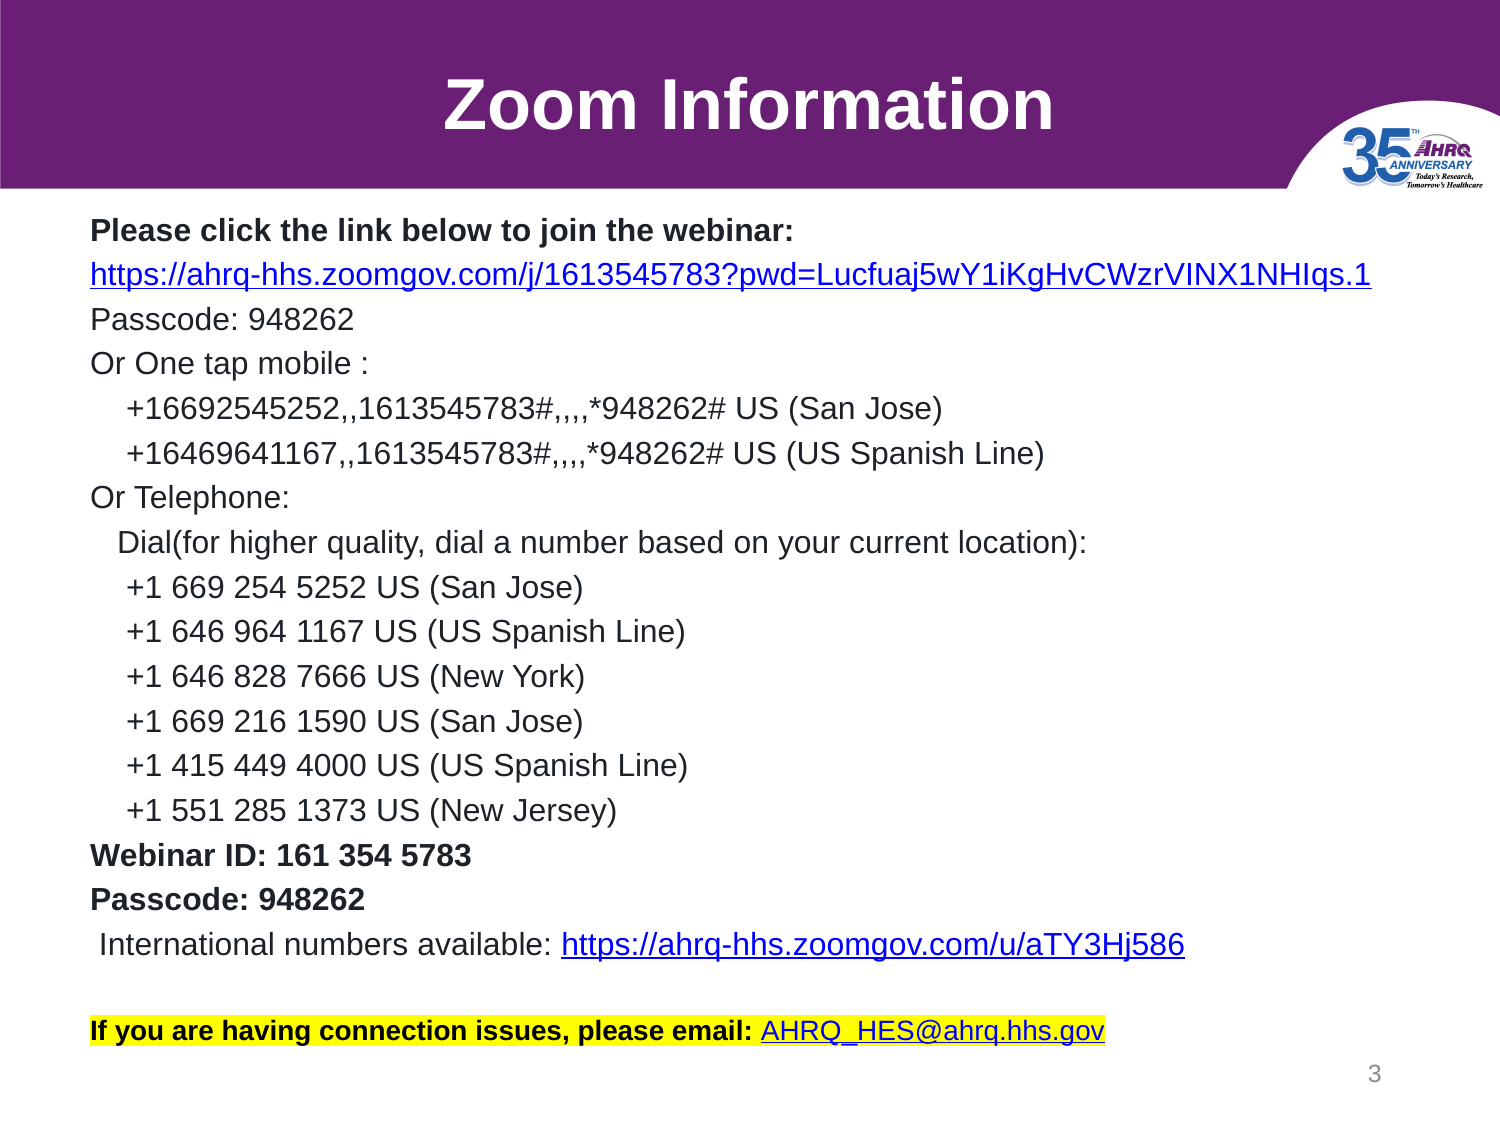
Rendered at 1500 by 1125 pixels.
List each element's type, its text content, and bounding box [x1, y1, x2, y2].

title Zoom Information [206, 50, 1294, 152]
picture [0, 0, 1500, 1125]
list Please click the link below to join the webinar: https://ahrq-hhs.zoomgov.com/j/1613545783?pwd=Lucfuaj5wY1iKgHvCWzrVINX1NHIqs.1 Passcode: 948262 Or One tap mobile : +16692545252,,1613545783#,,,,*948262# US (San Jose) +16469641167,,1613545783#,,,,*948262# US (US Spanish Line) Or Telephone: Dial(for higher quality, dial a number based on your current location): +1 669 254 5252 US (San Jose) +1 646 964 1167 US (US Spanish Line) +1 646 828 7666 US (New York) +1 669 216 1590 US (San Jose) +1 415 449 4000 US (US Spanish Line) +1 551 285 1373 US (New Jersey) Webinar ID: 161 354 5783 Passcode: 948262 International numbers available: https://ahrq-hhs.zoomgov.com/u/aTY3Hj586 If you are having connection issues, please email: AHRQ_HES@ahrq.hhs.gov​ [75, 201, 1468, 1055]
slide_number 3 [1059, 1042, 1397, 1103]
